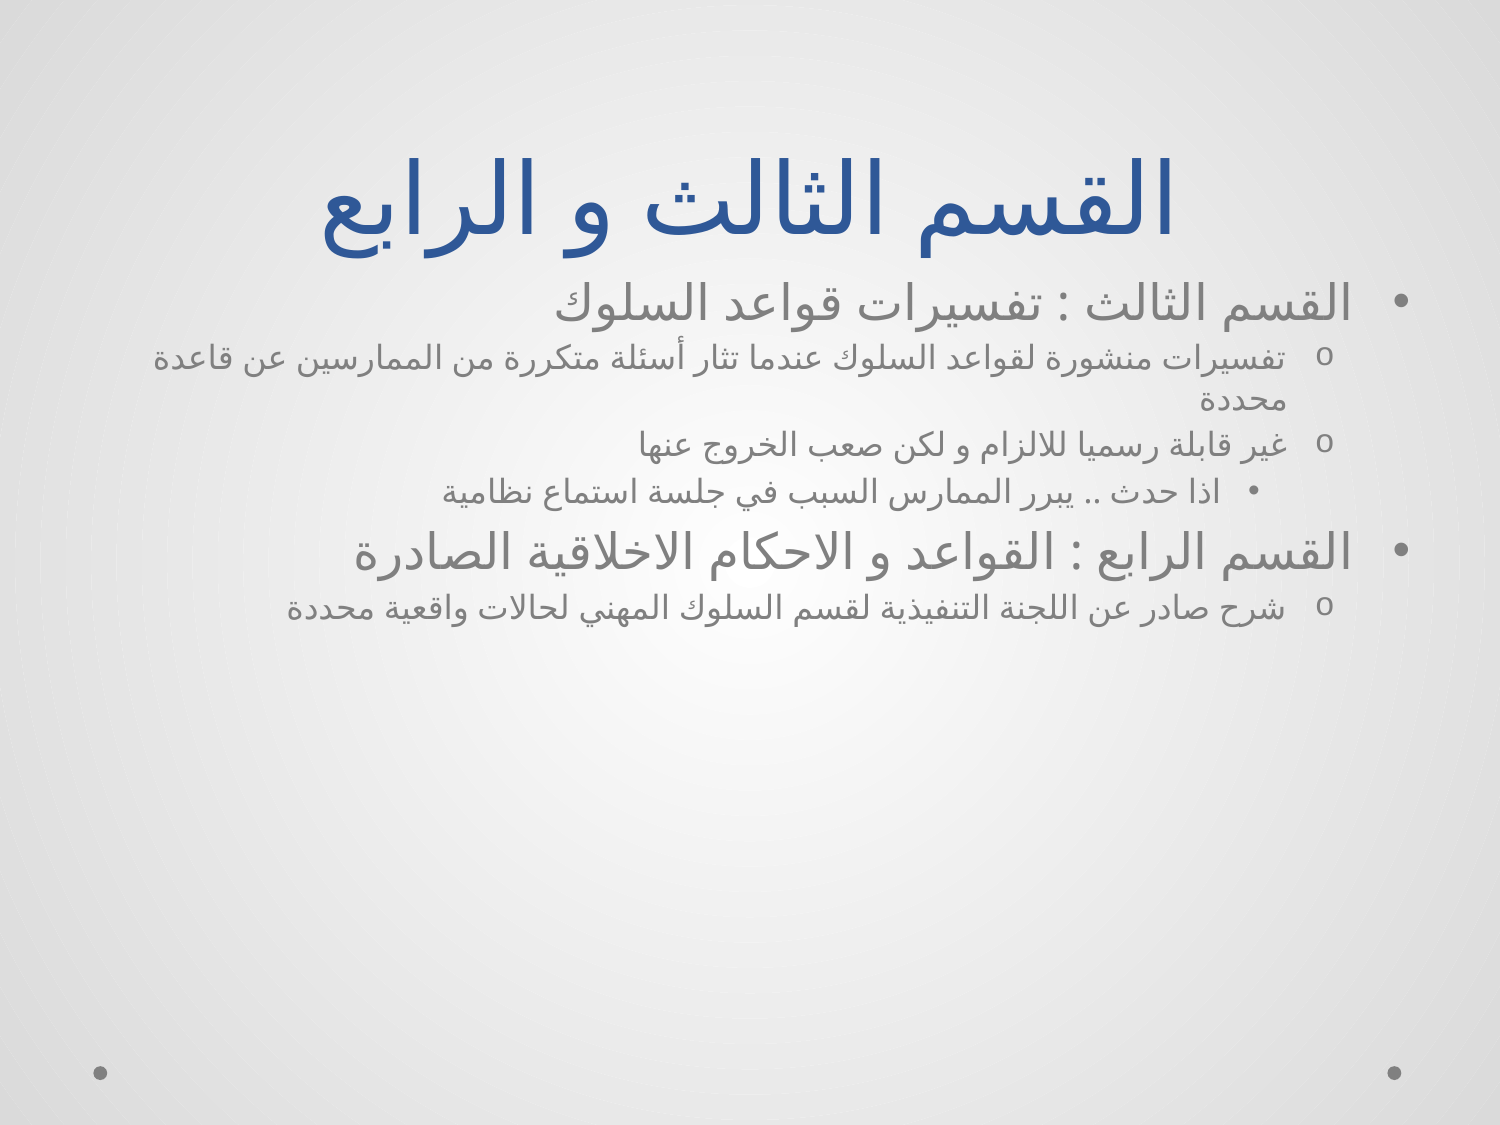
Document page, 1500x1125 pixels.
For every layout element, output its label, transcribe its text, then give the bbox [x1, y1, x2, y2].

title القسم الثالث و الرابع [75, 0, 1425, 262]
list القسم الثالث : تفسيرات قواعد السلوك تفسيرات منشورة لقواعد السلوك عندما تثار أسئلة متكررة من الممارسين عن قاعدة محددة غير قابلة رسميا للالزام و لكن صعب الخروج عنها اذا حدث .. يبرر الممارس السبب في جلسة استماع نظامية القسم الرابع : القواعد و الاحكام الاخلاقية الصادرة شرح صادر عن اللجنة التنفيذية لقسم السلوك المهني لحالات واقعية محددة [75, 262, 1425, 1005]
